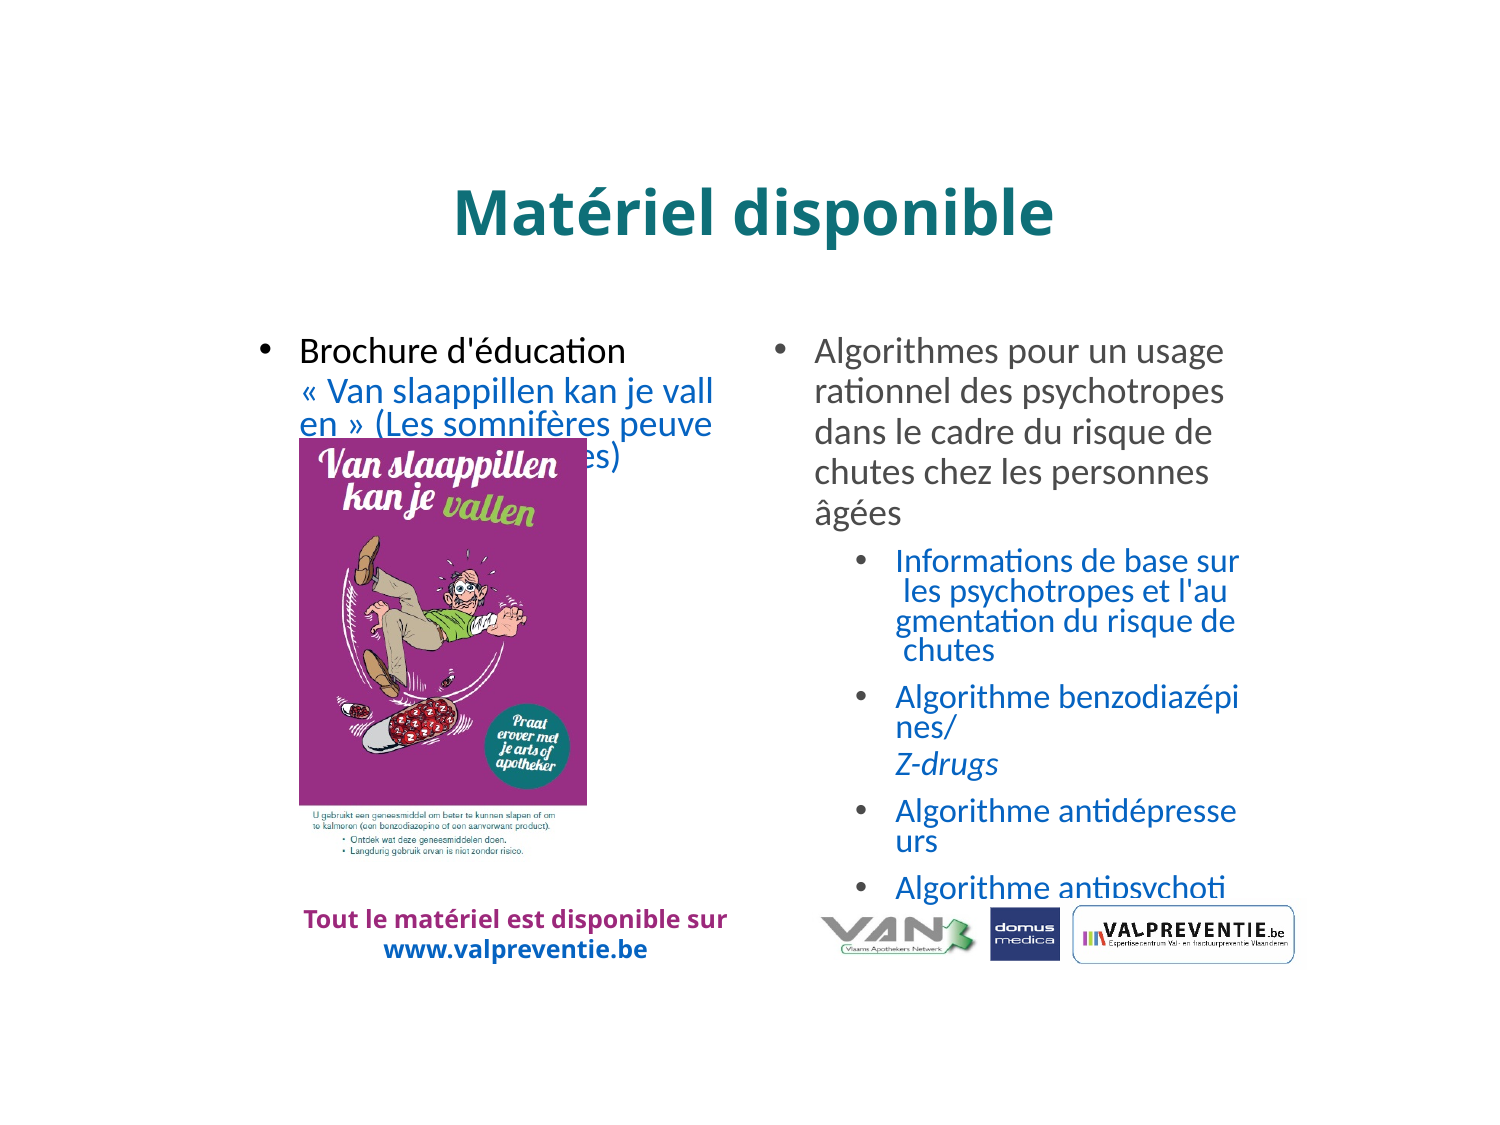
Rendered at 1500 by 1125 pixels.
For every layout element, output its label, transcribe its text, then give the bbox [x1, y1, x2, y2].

text_box Matériel disponible [218, 163, 1291, 257]
picture [299, 438, 587, 862]
list Algorithmes pour un usage rationnel des psychotropes dans le cadre du risque de chutes chez les personnes âgées Informations de base sur les psychotropes et l'augmentation du risque de chutes Algorithme benzodiazépines/Z-drugs Algorithme antidépresseurs Algorithme antipsychotiques [758, 323, 1256, 881]
picture [812, 898, 1307, 970]
text_box Tout le matériel est disponible sur www.valpreventie.be [243, 895, 795, 975]
list Brochure d'éducation « Van slaappillen kan je vallen » (Les somnifères peuvent causer des chutes) [243, 323, 741, 881]
